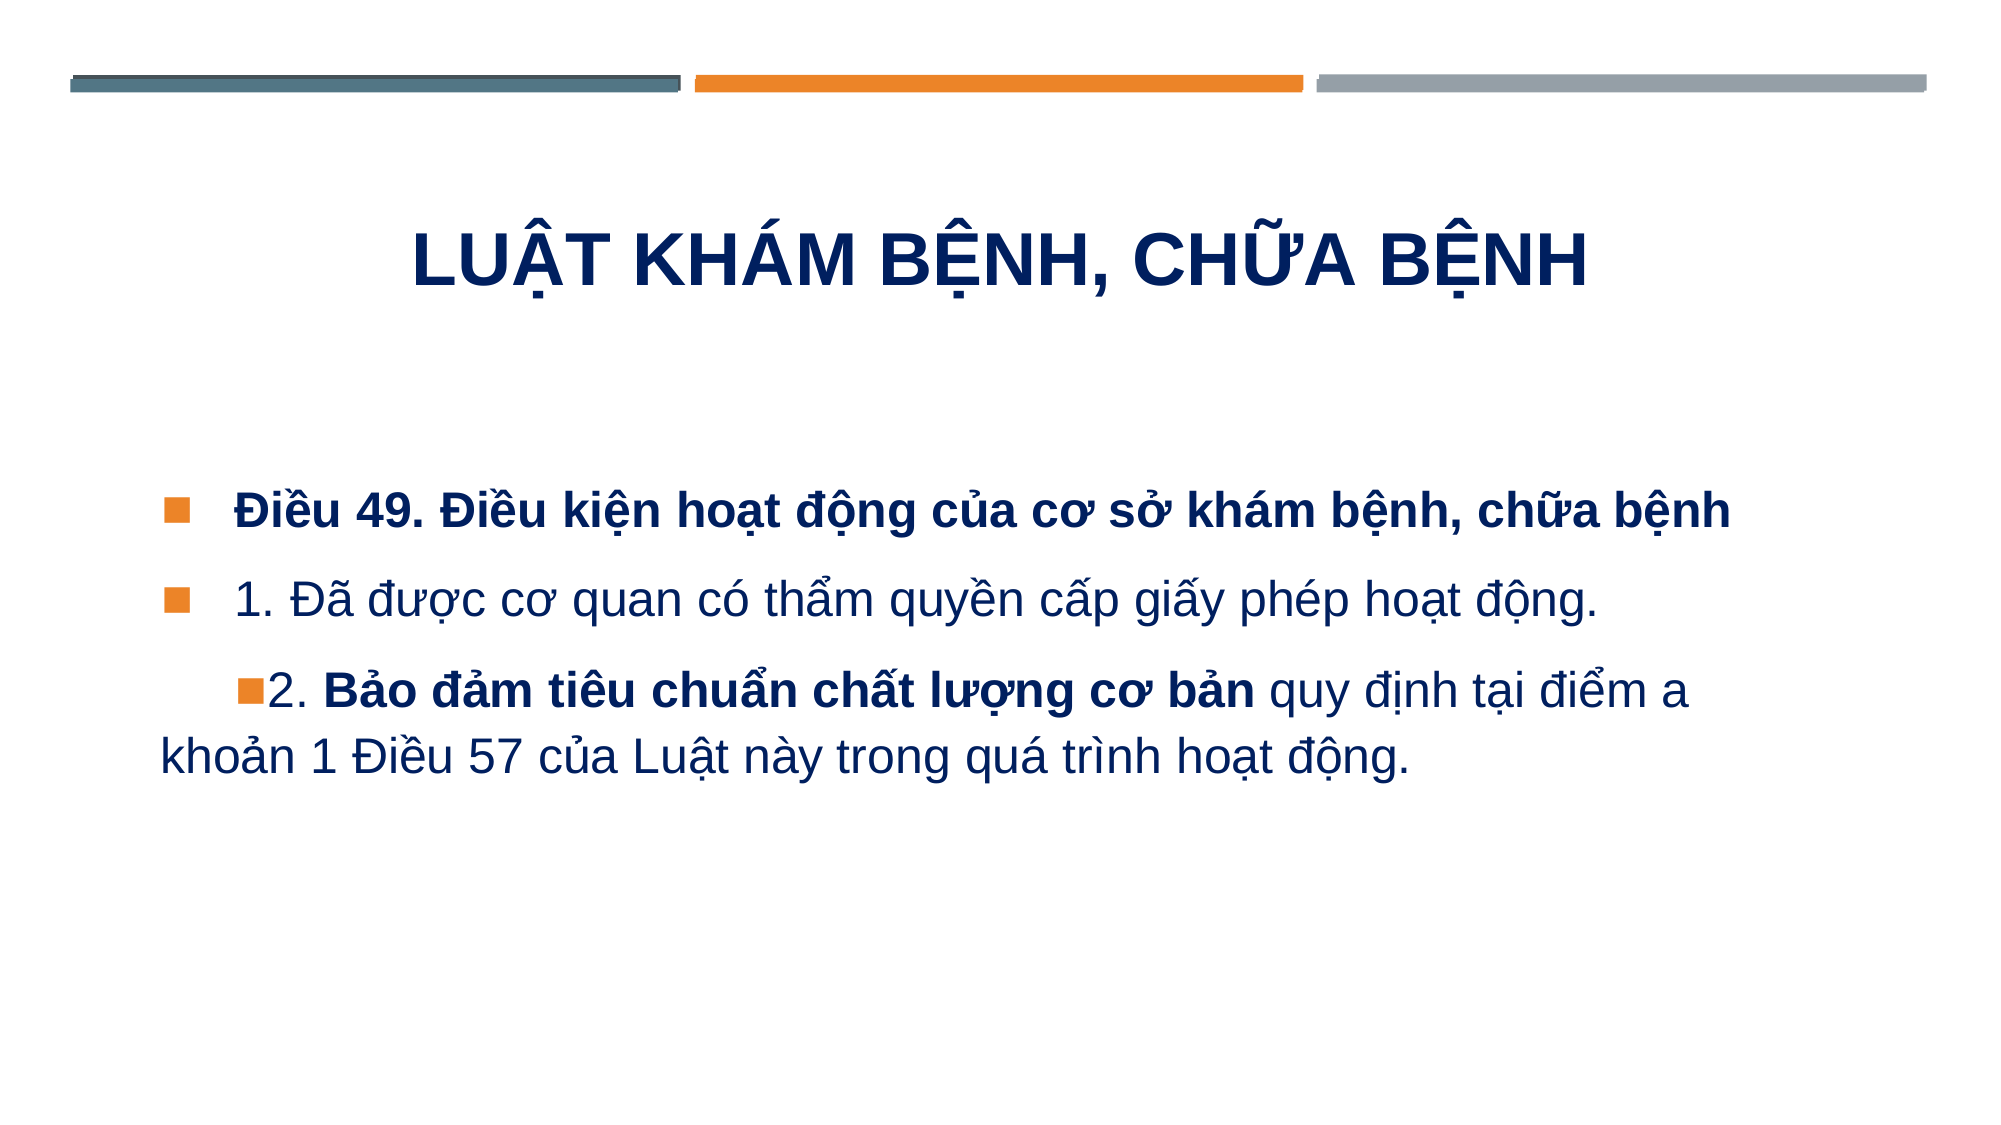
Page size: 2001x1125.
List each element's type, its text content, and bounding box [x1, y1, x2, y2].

title LUẬT KHÁM BỆNH, CHỮA BỆNH [87, 118, 1893, 399]
text_box Điều 49. Điều kiện hoạt động của cơ sở khám bệnh, chữa bệnh 1. Đã được cơ quan có thẩm quyền cấp giấy phép hoạt động. 2. Bảo đảm tiêu chuẩn chất lượng cơ bản quy định tại điểm a khoản 1 Điều 57 của Luật này trong quá trình hoạt động. [158, 475, 1811, 784]
